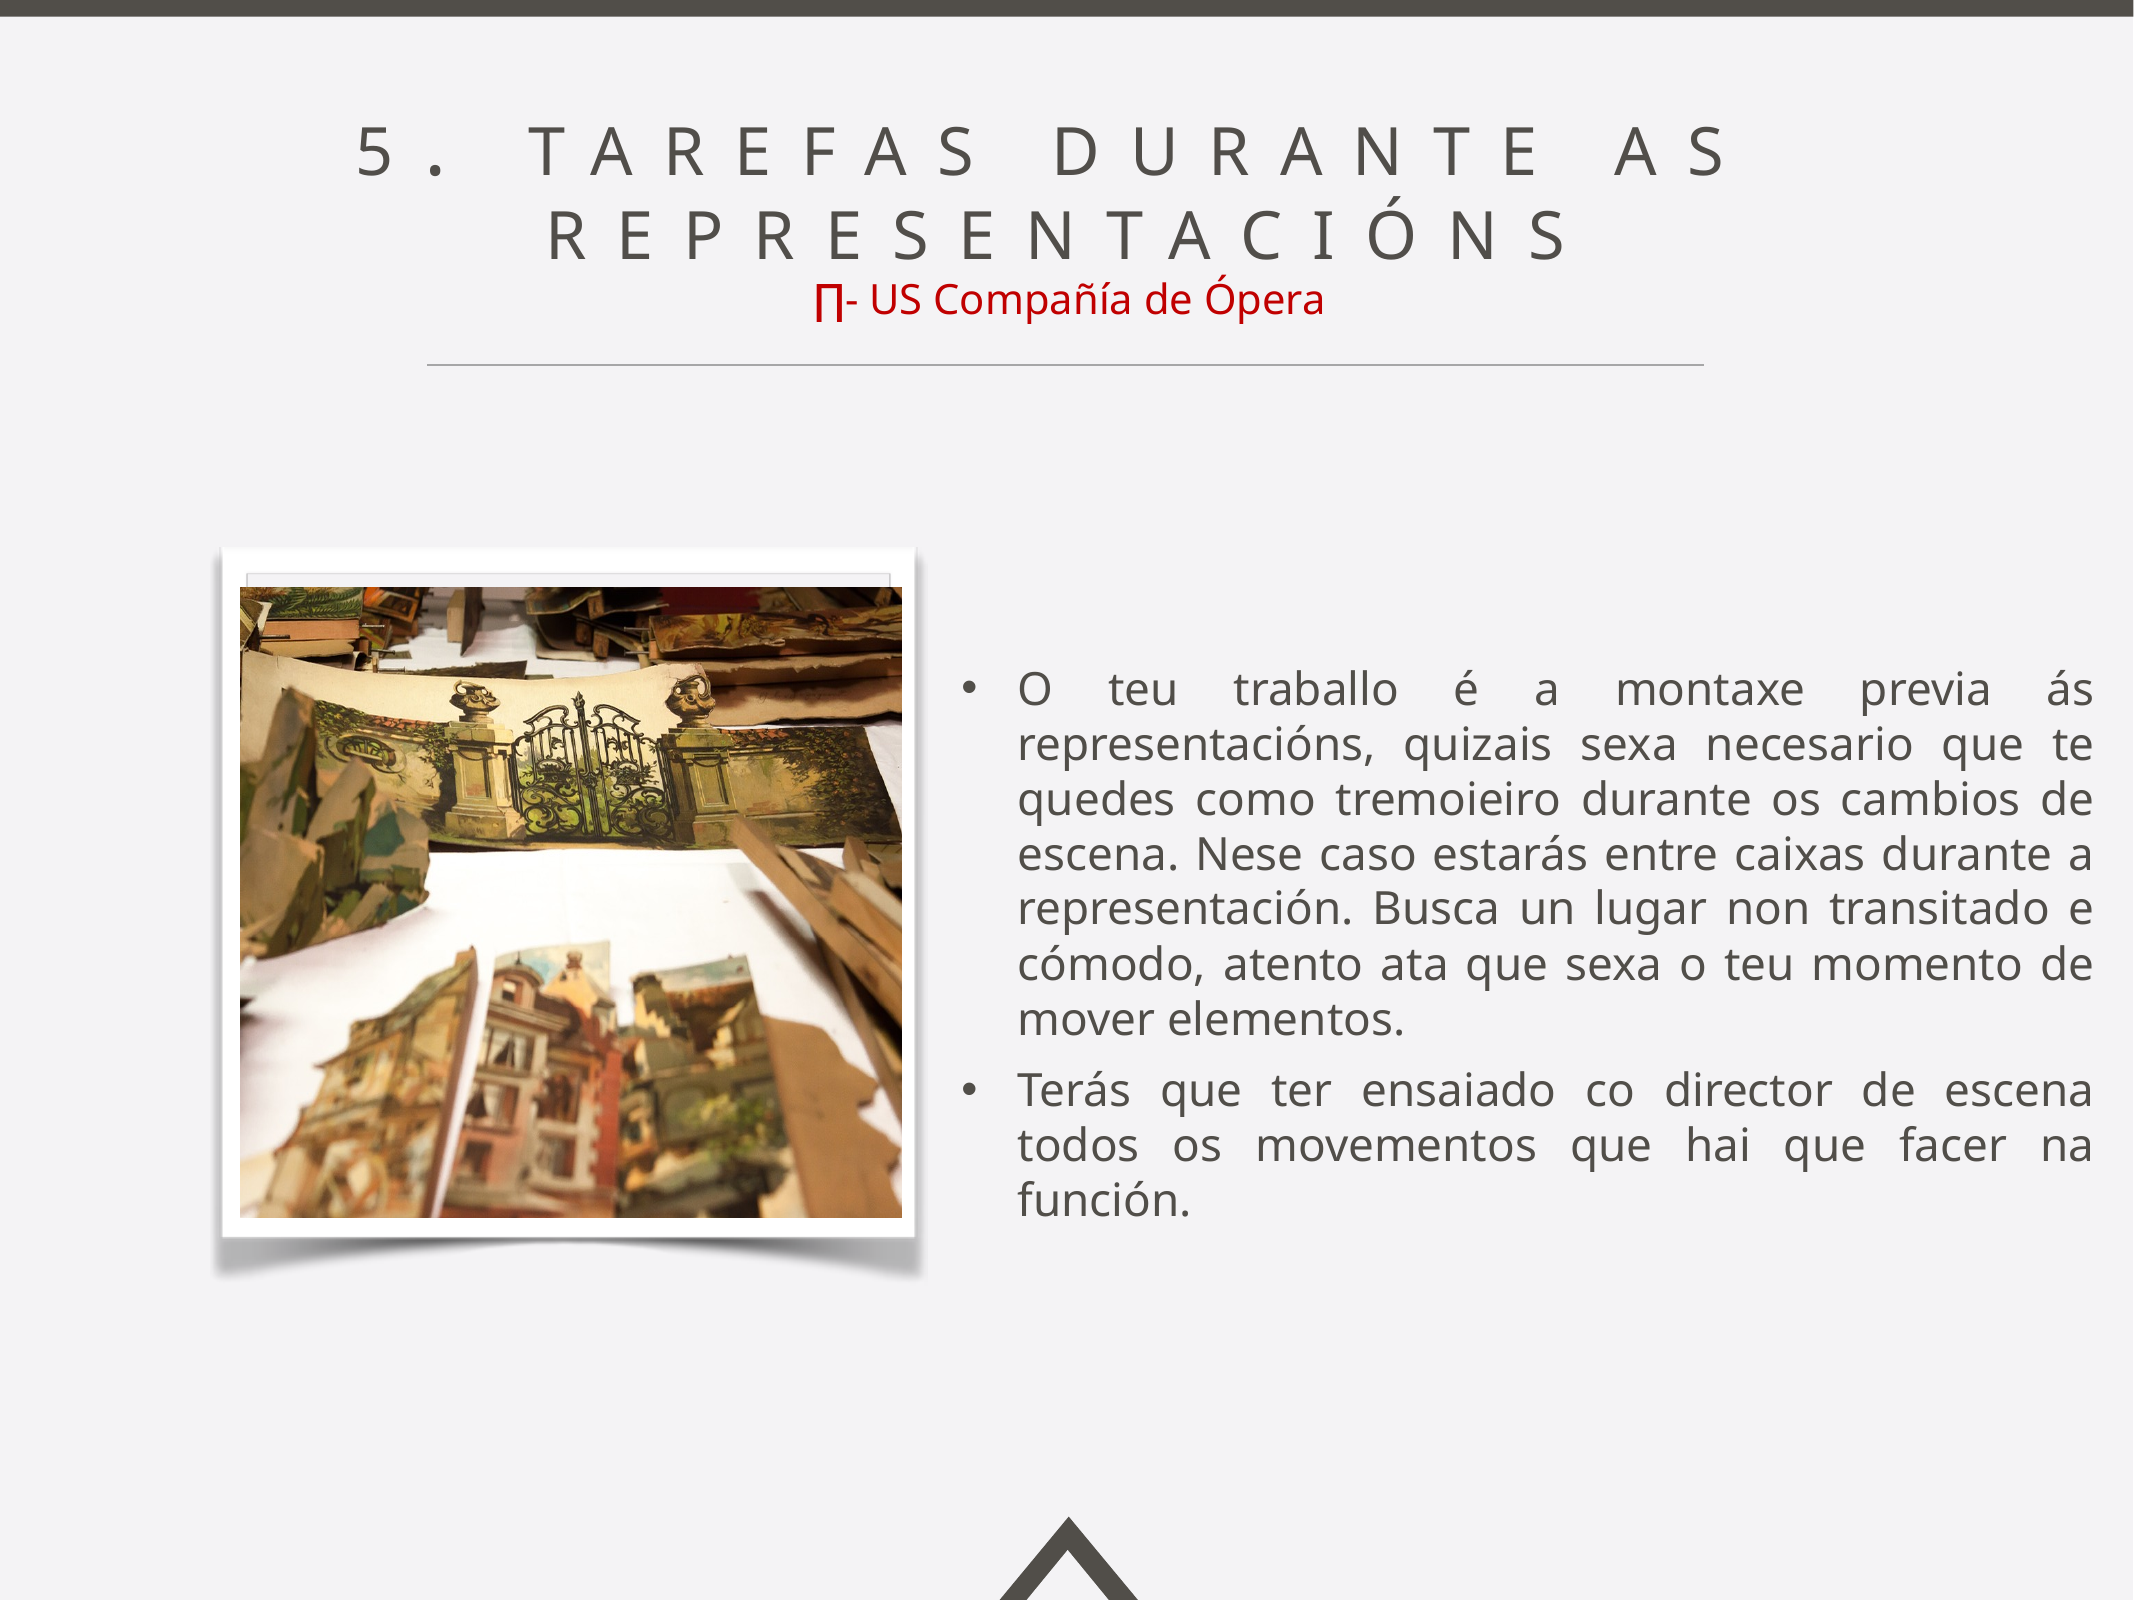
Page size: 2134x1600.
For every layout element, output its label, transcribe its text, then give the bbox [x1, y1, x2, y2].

list ∏- US Compañía de Ópera [429, 271, 1710, 340]
list O teu traballo é a montaxe previa ás representacións, quizais sexa necesario que te quedes como tremoieiro durante os cambios de escena. Nese caso estarás entre caixas durante a representación. Busca un lugar non transitado e cómodo, atento ata que sexa o teu momento de mover elementos. Terás que ter ensaiado co director de escena todos os movementos que hai que facer na función. [960, 587, 2096, 1336]
title 5. tarefas durante as representacións [42, 79, 2069, 273]
picture [210, 547, 928, 1286]
